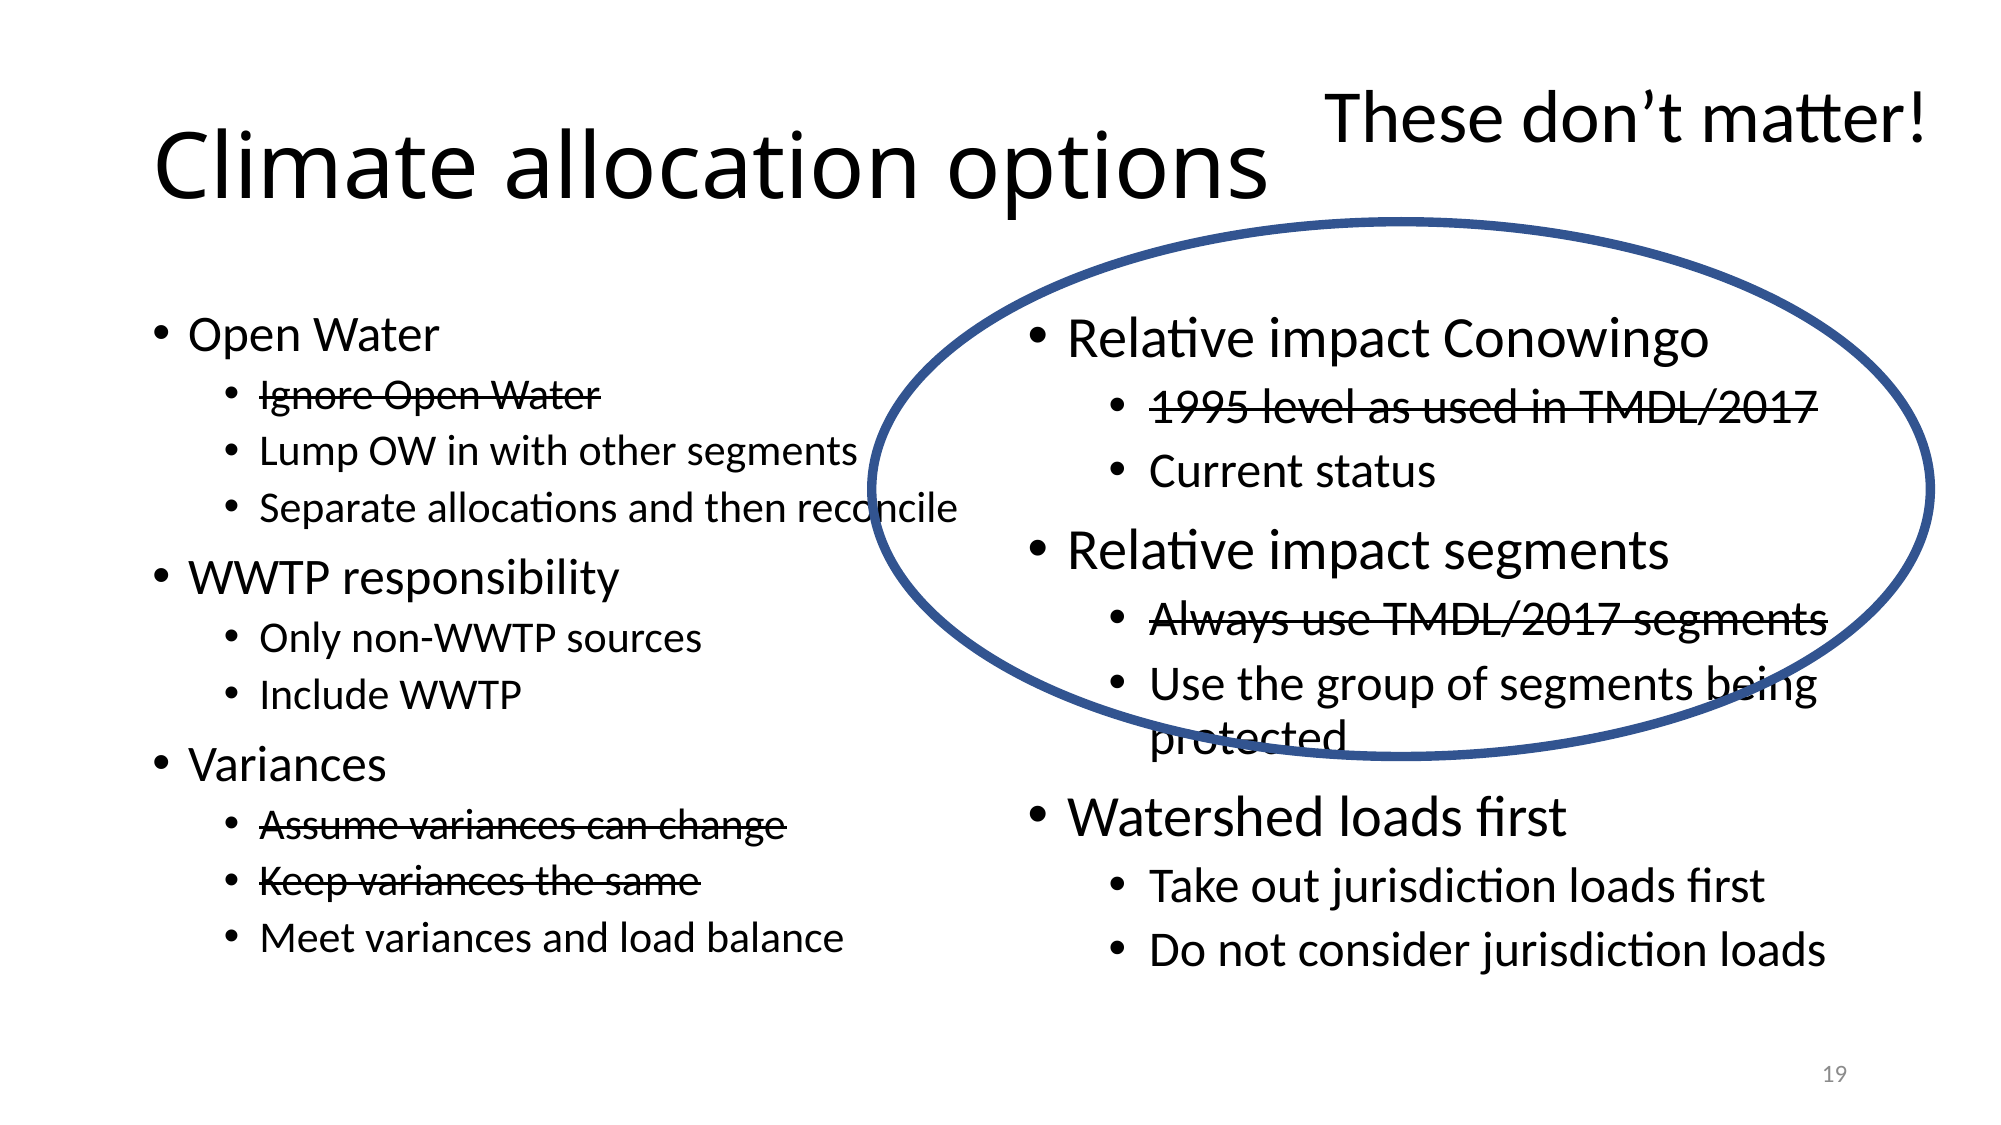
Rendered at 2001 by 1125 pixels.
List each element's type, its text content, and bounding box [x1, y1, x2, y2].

text_box [870, 220, 1932, 758]
slide_number 19 [1412, 1042, 1863, 1103]
title Climate allocation options [137, 59, 1863, 278]
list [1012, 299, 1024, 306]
list Open Water Ignore Open Water Lump OW in with other segments Separate allocations and then reconcile WWTP responsibility Only non-WWTP sources Include WWTP Variances Assume variances can change Keep variances the same Meet variances and load balance [137, 299, 988, 1014]
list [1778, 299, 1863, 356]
text_box These don’t matter! [1309, 59, 1946, 165]
list Relative impact Conowingo 1995 level as used in TMDL/2017 Current status Relative impact segments Always use TMDL/2017 segments Use the group of segments being protected Watershed loads first Take out jurisdiction loads first Do not consider jurisdiction loads [1012, 622, 1863, 1014]
